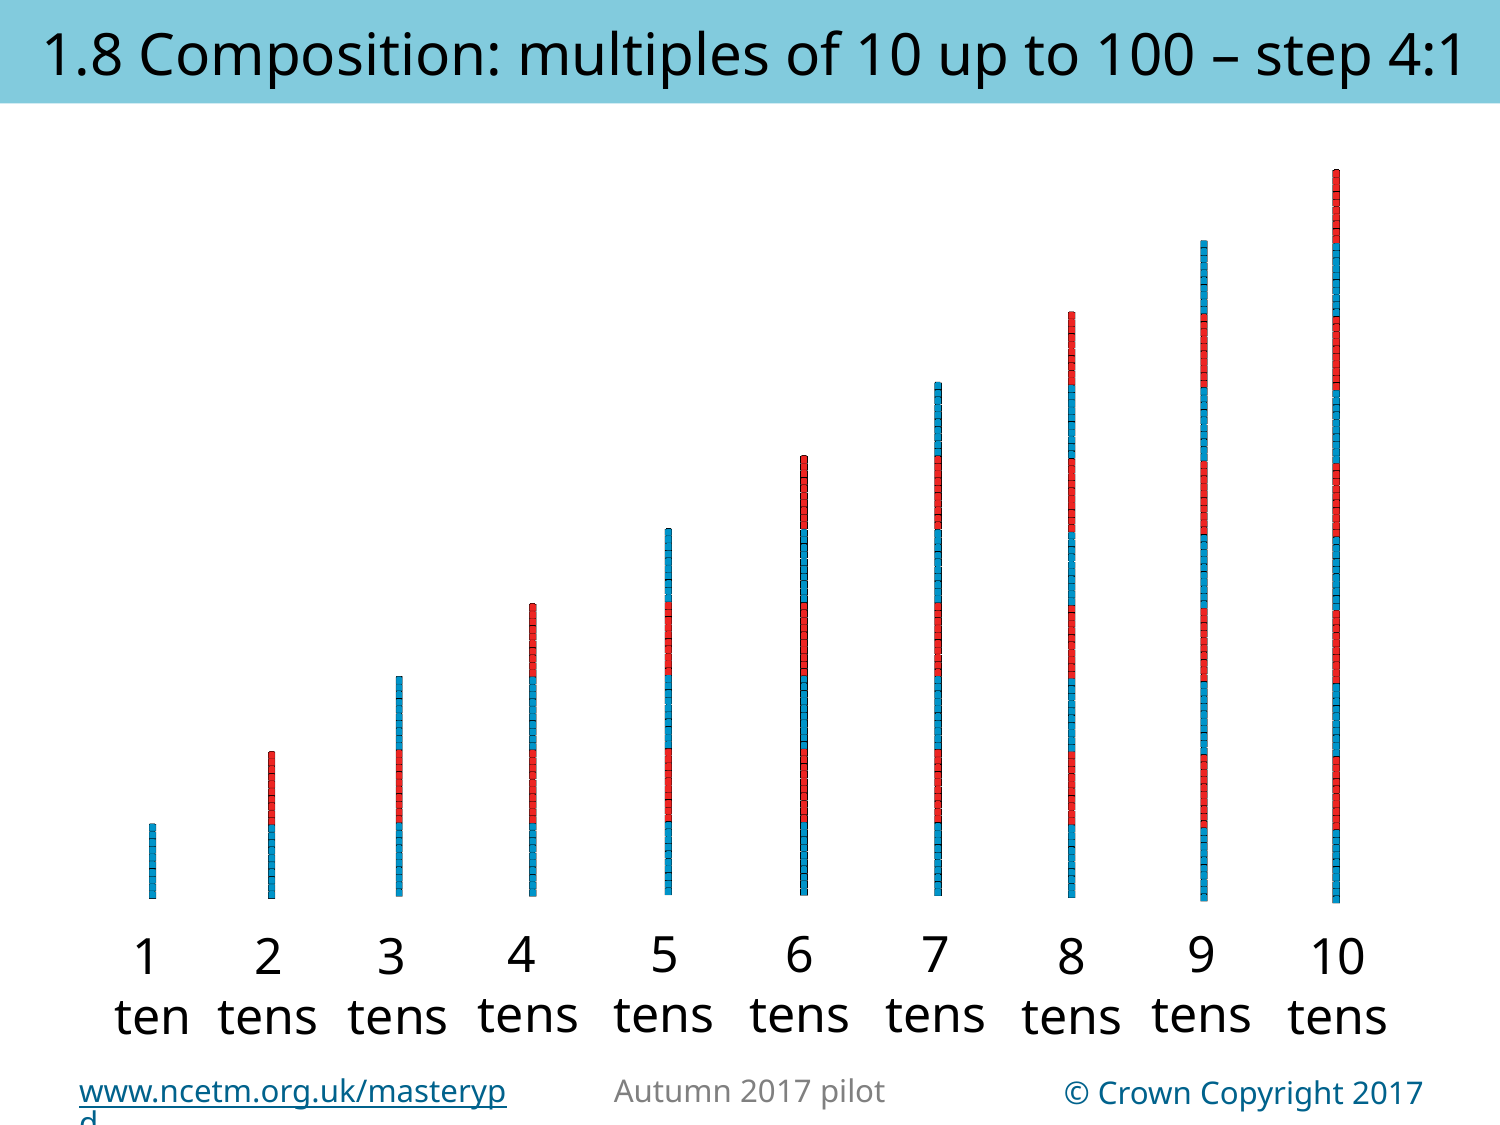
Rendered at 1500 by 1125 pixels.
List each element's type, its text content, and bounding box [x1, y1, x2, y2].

text_box 6 tens [714, 915, 850, 1051]
picture [248, 741, 286, 904]
picture [135, 808, 172, 904]
list 1.8 Composition: multiples of 10 up to 100 – step 4:1 [0, 0, 1500, 104]
picture [926, 345, 955, 904]
picture [517, 600, 546, 901]
text_box 10 tens [1251, 917, 1424, 1053]
picture [1315, 154, 1360, 906]
picture [1053, 294, 1090, 906]
picture [656, 497, 684, 900]
text_box 5 tens [578, 915, 714, 1051]
text_box 9 tens [1116, 915, 1288, 1051]
picture [384, 671, 413, 901]
text_box 4 tens [442, 915, 578, 1051]
picture [1188, 210, 1225, 904]
picture [794, 416, 823, 900]
text_box 7 tens [850, 915, 1022, 1051]
text_box 3 tens [312, 916, 485, 1052]
text_box 1 ten [76, 916, 182, 1052]
text_box 8 tens [986, 916, 1158, 1052]
text_box 2 tens [182, 916, 312, 1052]
